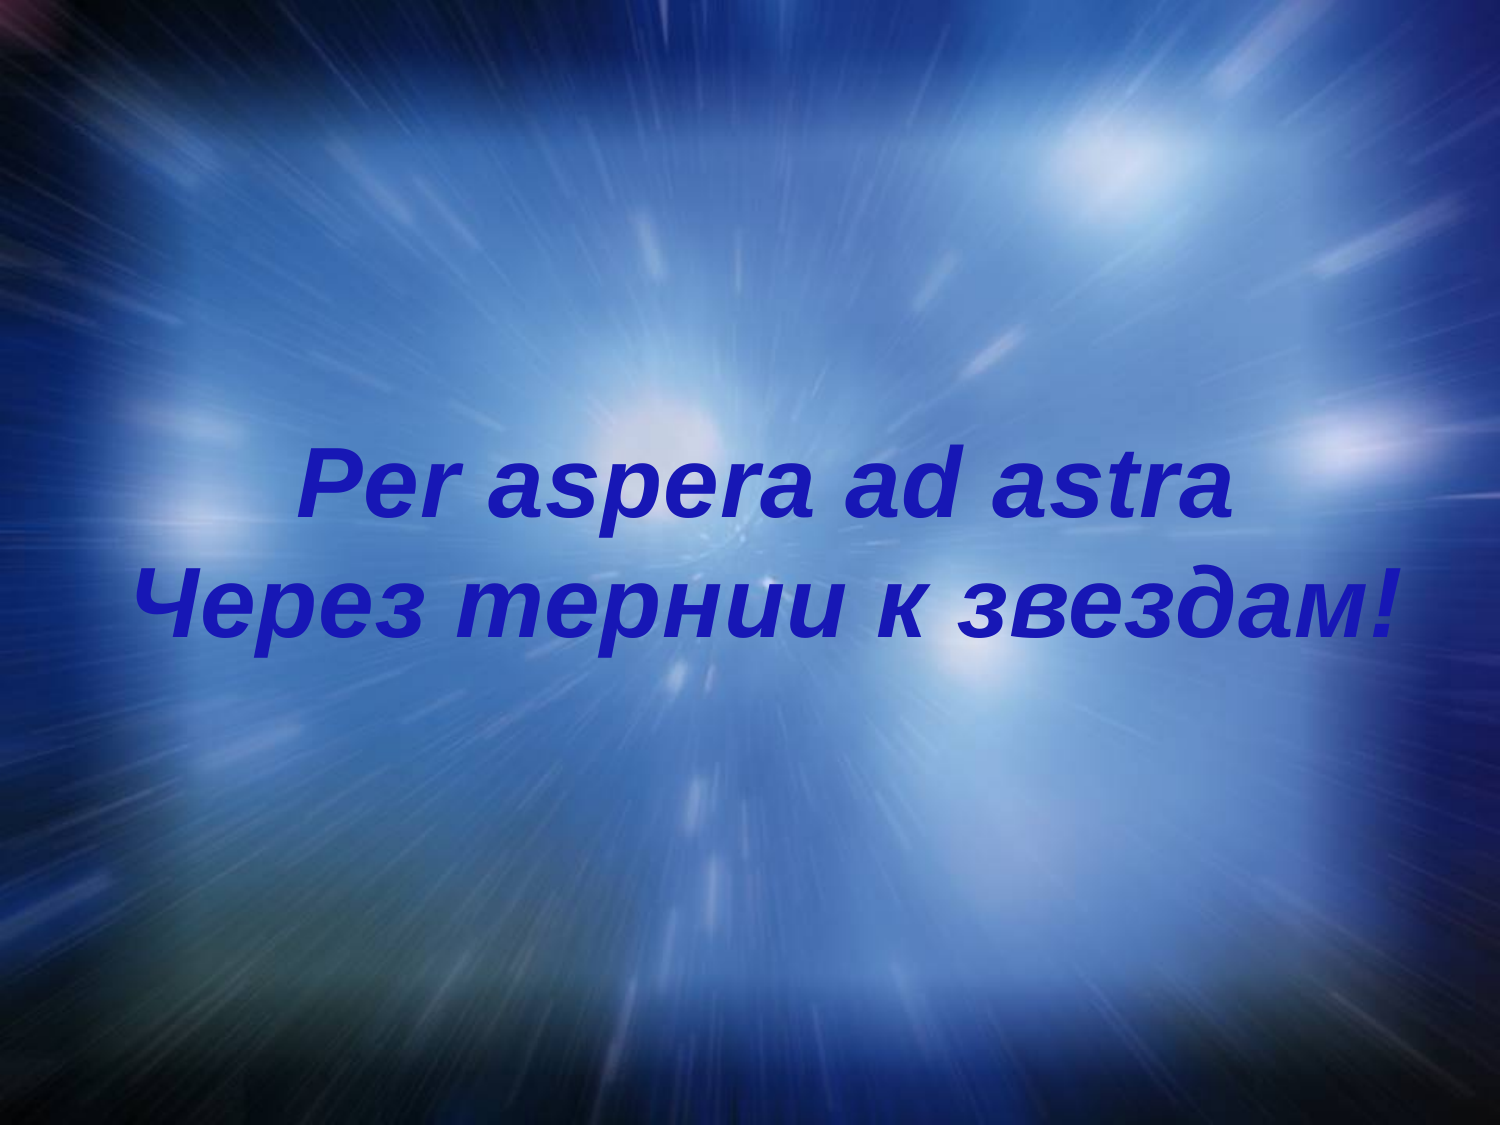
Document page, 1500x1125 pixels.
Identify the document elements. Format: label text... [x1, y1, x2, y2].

picture [0, 0, 1500, 1125]
text_box Per aspera ad astra Через тернии к звездам! [113, 410, 1420, 665]
